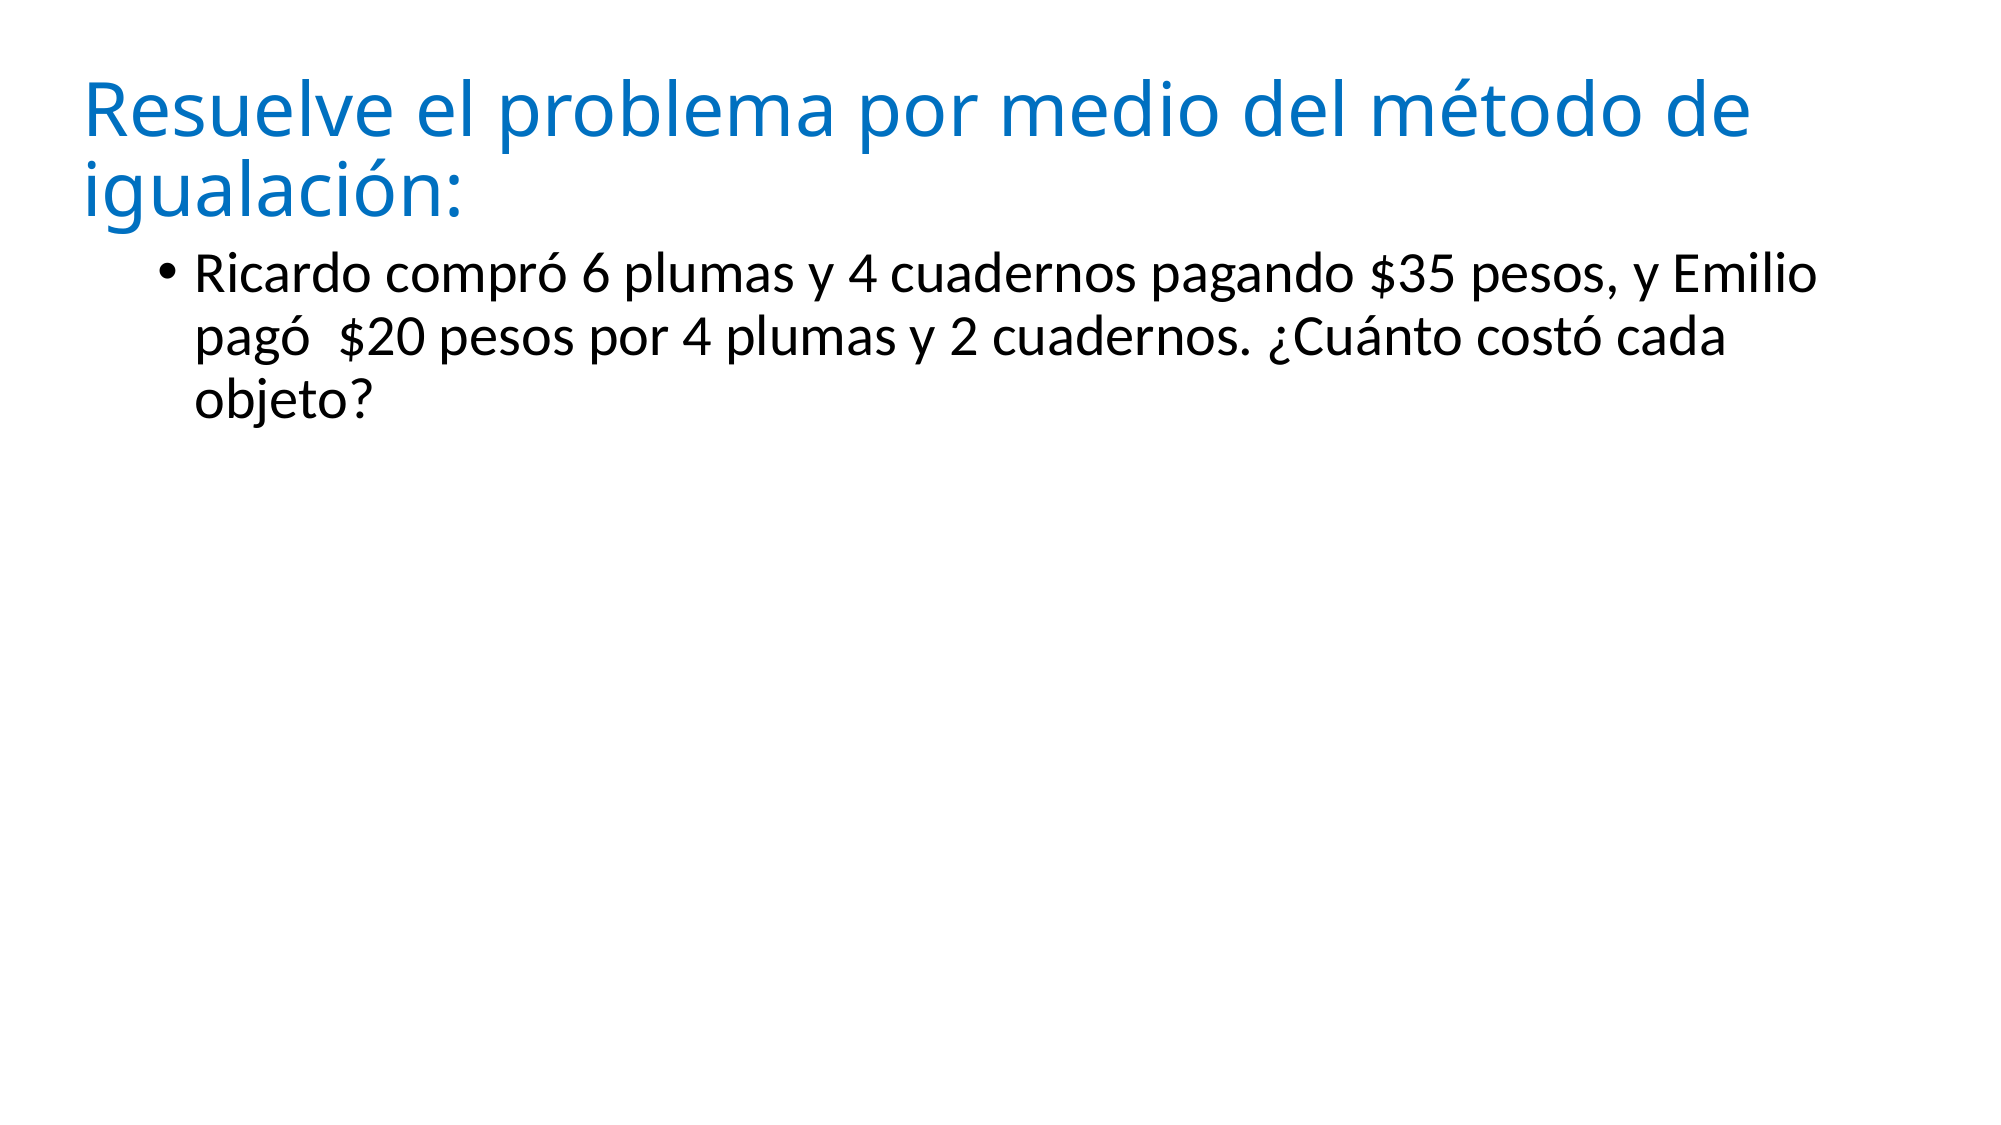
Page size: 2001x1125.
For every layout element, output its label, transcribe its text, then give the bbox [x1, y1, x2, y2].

list Ricardo compró 6 plumas y 4 cuadernos pagando $35 pesos, y Emilio pagó $20 pesos por 4 plumas y 2 cuadernos. ¿Cuánto costó cada objeto? [142, 261, 1868, 444]
title Resuelve el problema por medio del método de igualación: [67, 43, 1984, 261]
